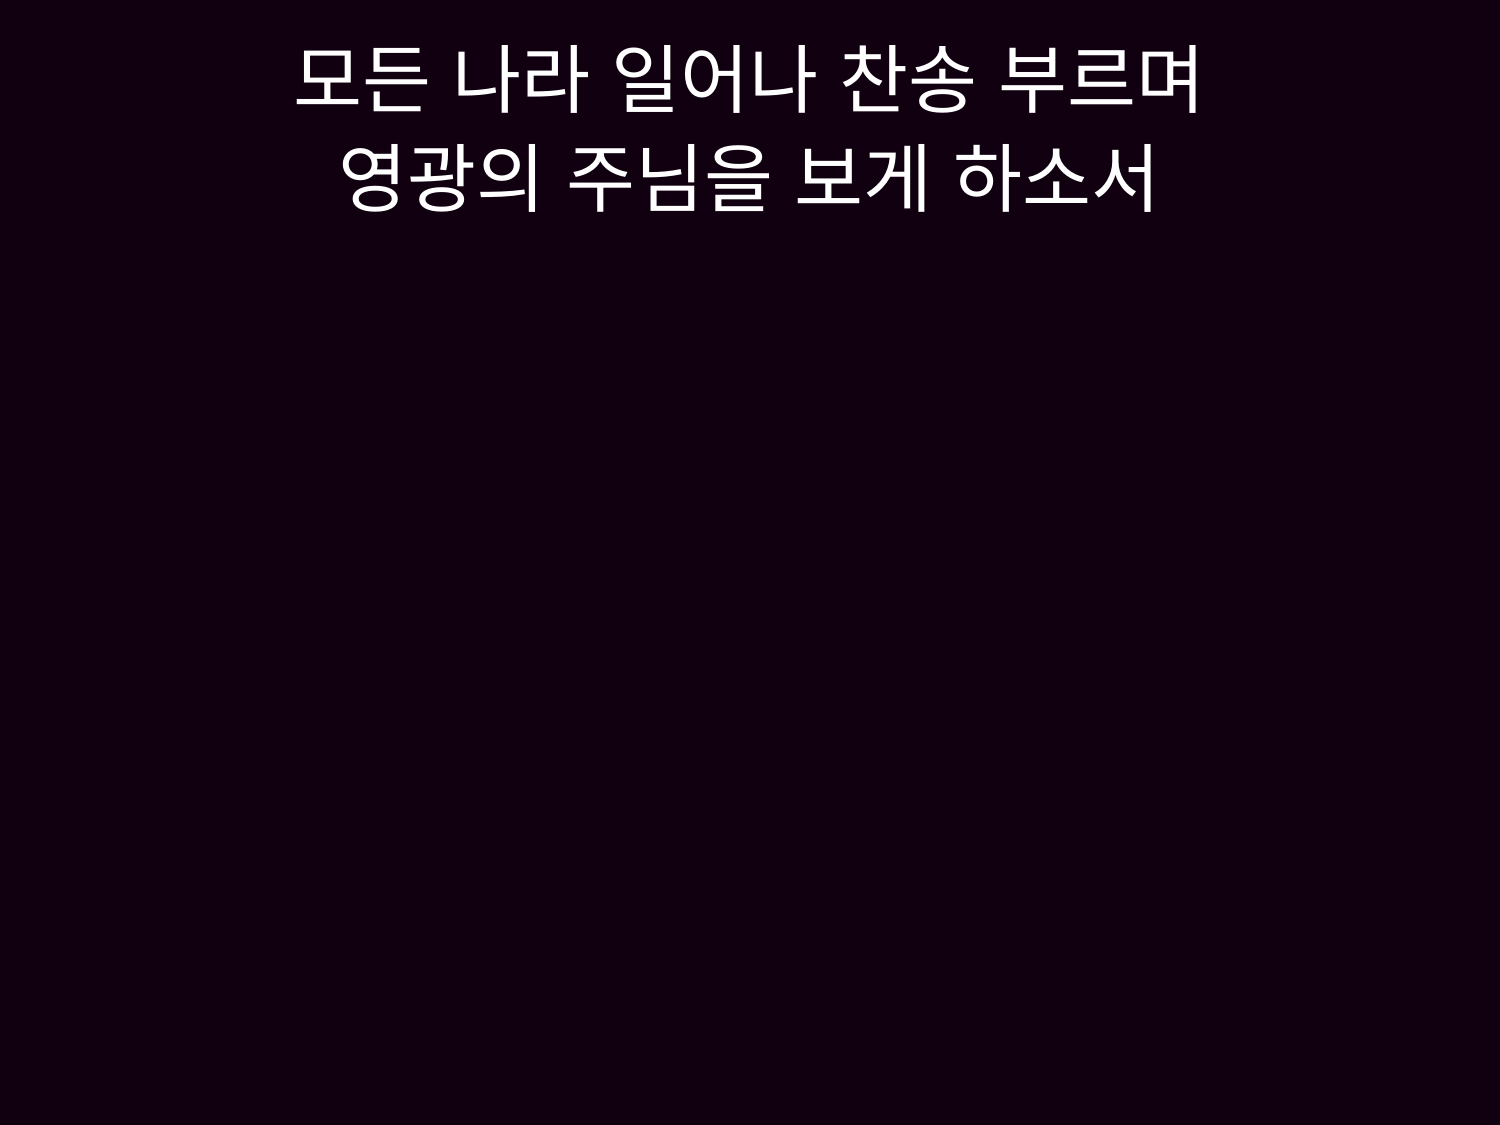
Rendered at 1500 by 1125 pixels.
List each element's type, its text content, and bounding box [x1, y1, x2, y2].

title 모든 나라 일어나 찬송 부르며 영광의 주님을 보게 하소서 [0, 12, 1500, 1125]
